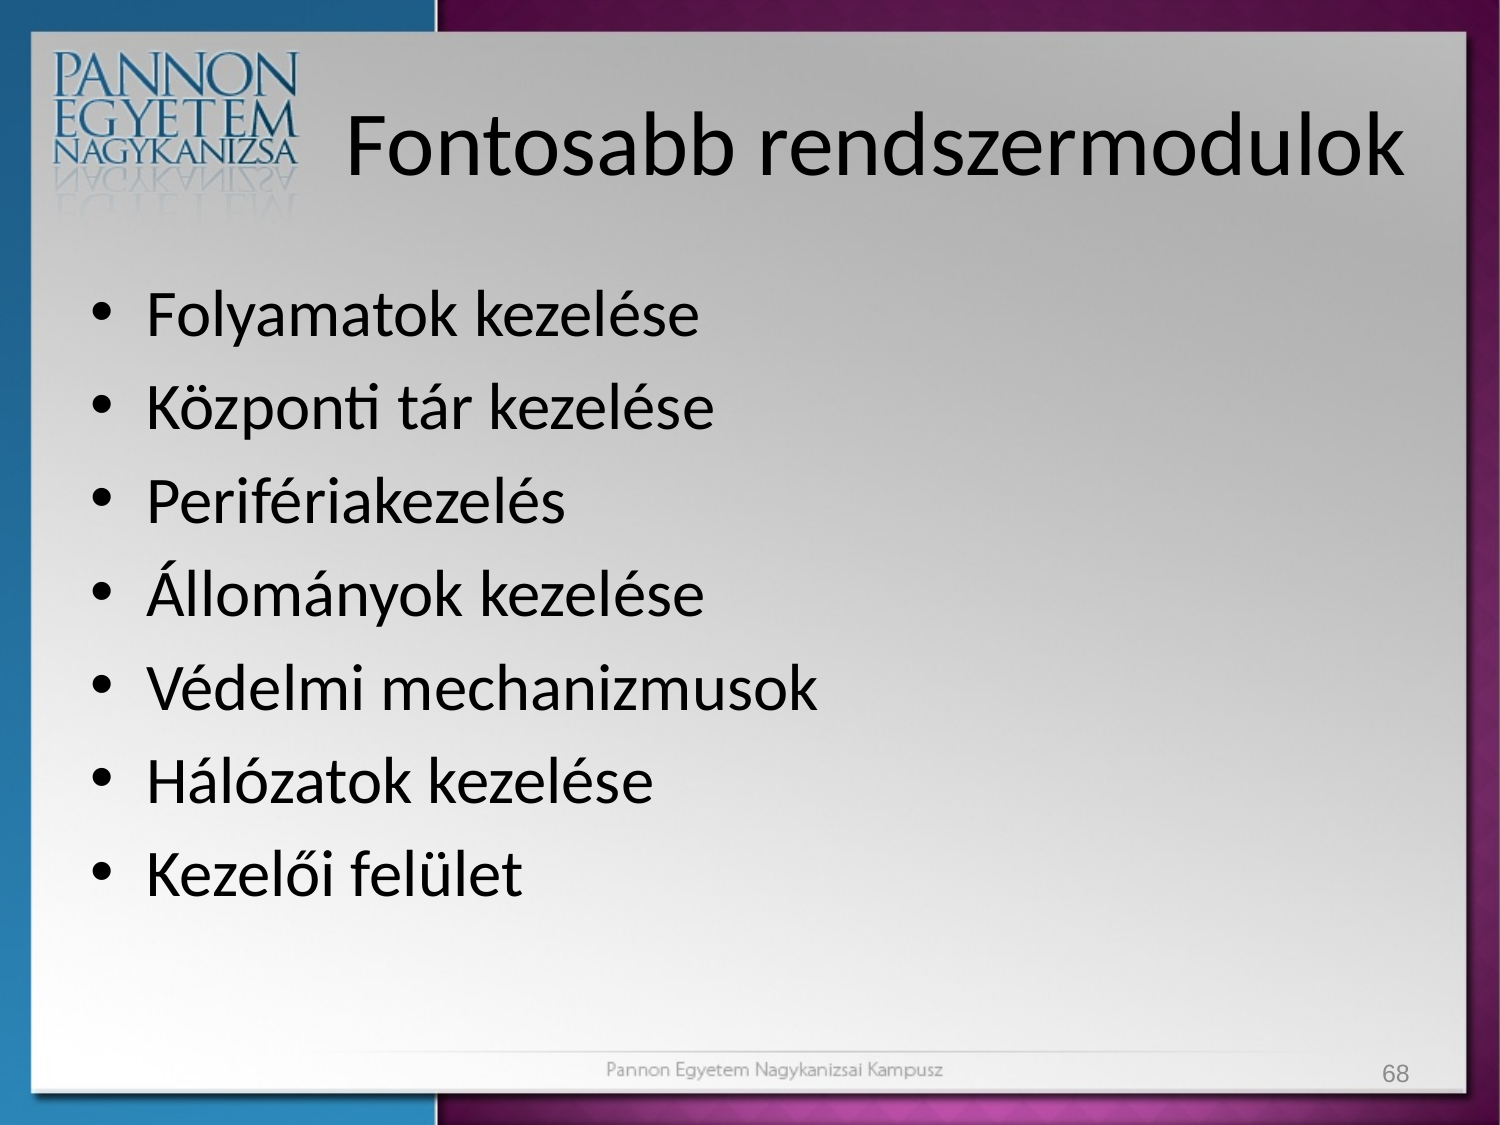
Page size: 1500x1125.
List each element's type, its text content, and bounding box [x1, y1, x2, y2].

title Fontosabb rendszermodulok [328, 45, 1425, 233]
picture [0, 0, 1500, 1125]
list Folyamatok kezelése Központi tár kezelése Perifériakezelés Állományok kezelése Védelmi mechanizmusok Hálózatok kezelése Kezelői felület [75, 262, 1425, 1038]
slide_number 68 [1074, 1042, 1425, 1103]
